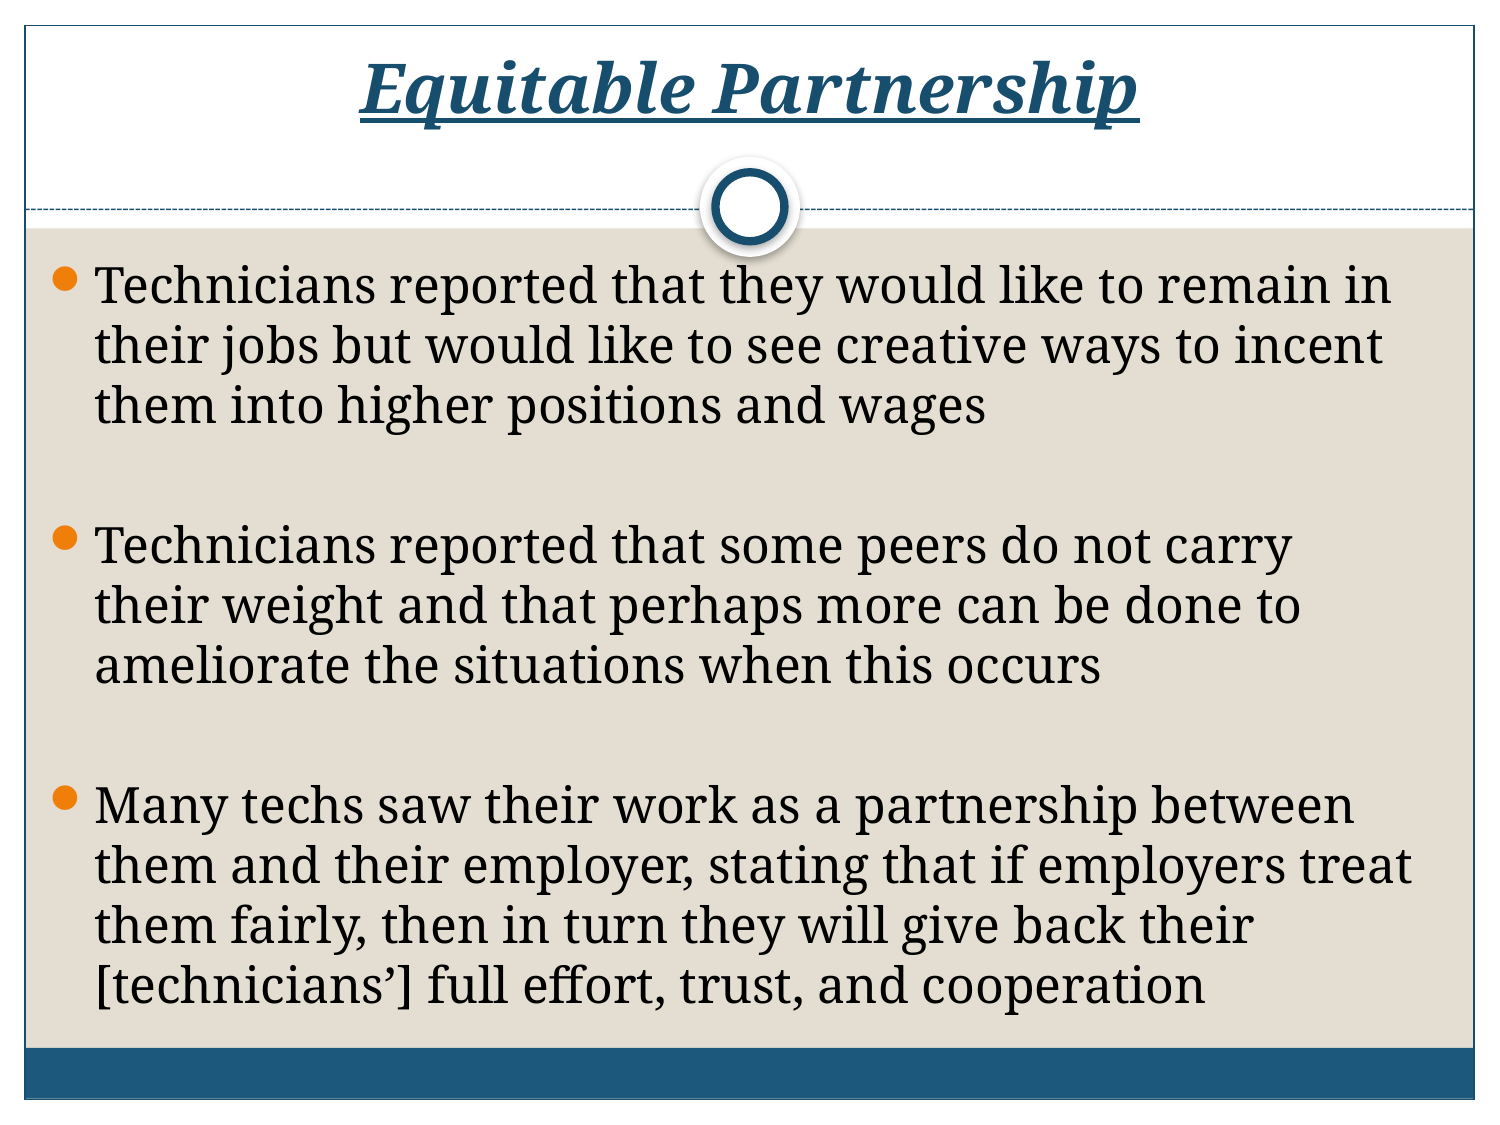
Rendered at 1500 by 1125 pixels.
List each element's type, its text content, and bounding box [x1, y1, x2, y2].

list Technicians reported that they would like to remain in their jobs but would like to see creative ways to incent them into higher positions and wages Technicians reported that some peers do not carry their weight and that perhaps more can be done to ameliorate the situations when this occurs Many techs saw their work as a partnership between them and their employer, stating that if employers treat them fairly, then in turn they will give back their [technicians’] full effort, trust, and cooperation [34, 246, 1431, 1094]
title Equitable Partnership [0, 0, 1500, 135]
